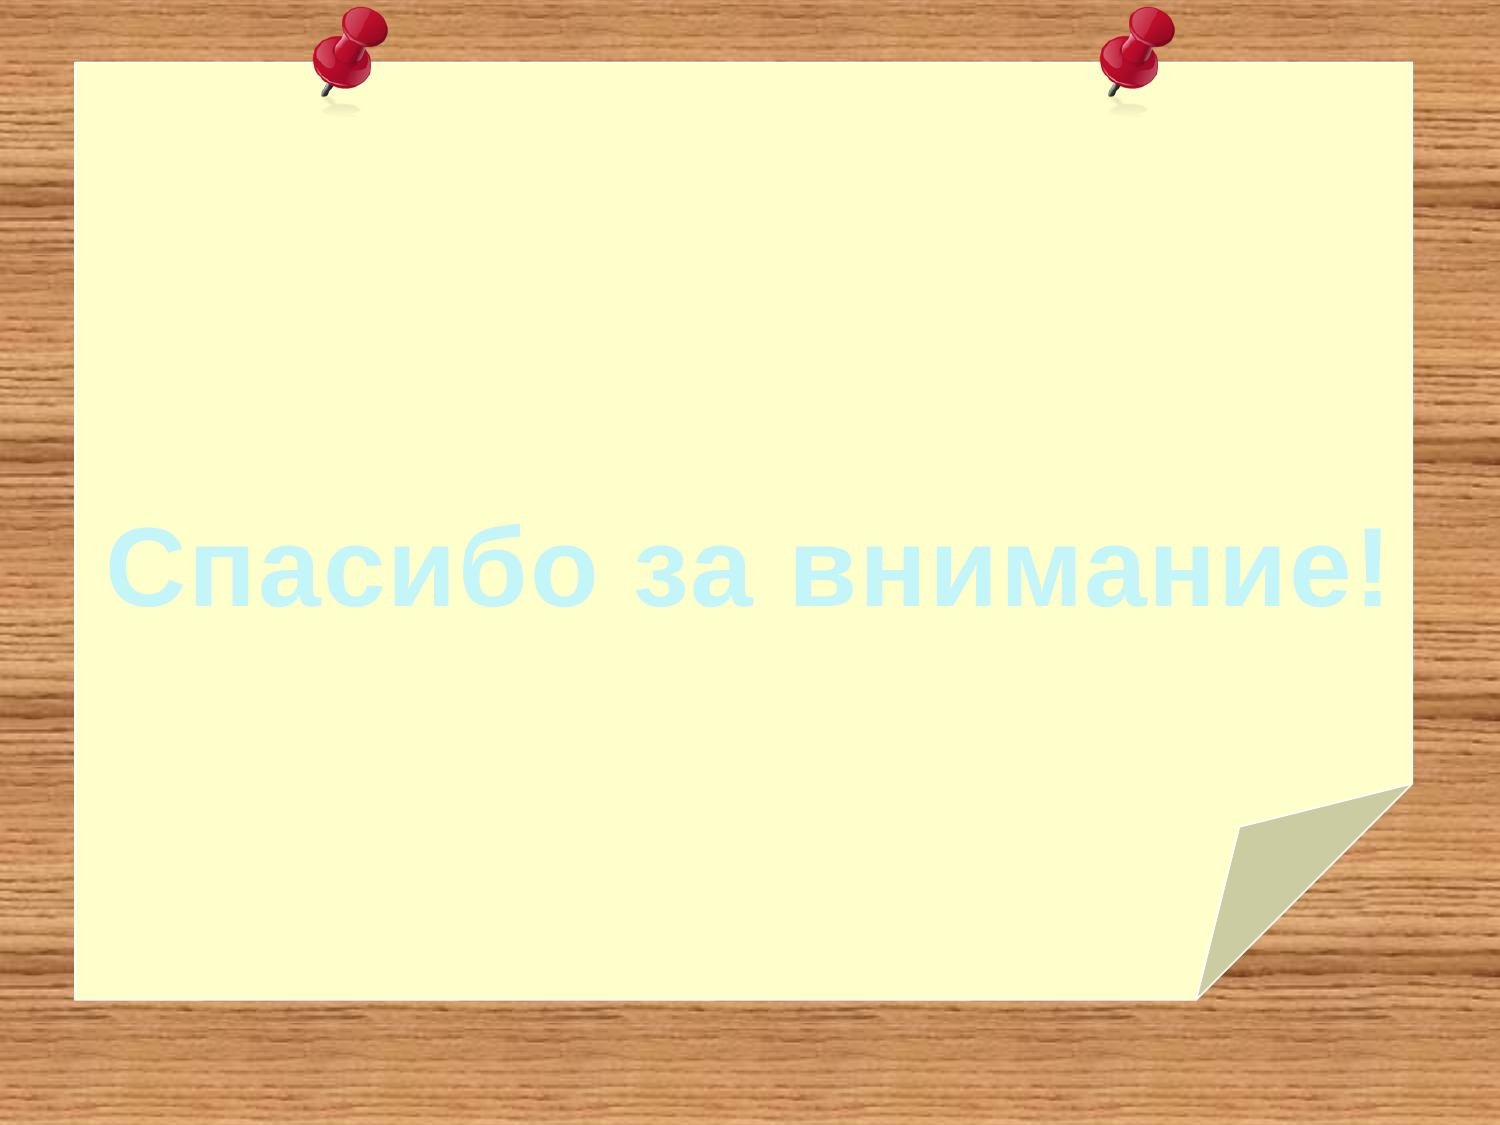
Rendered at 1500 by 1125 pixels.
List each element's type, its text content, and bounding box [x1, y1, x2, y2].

text_box [74, 62, 1413, 1000]
picture [0, 0, 1500, 1125]
text_box Спасибо за внимание! [90, 486, 1410, 637]
